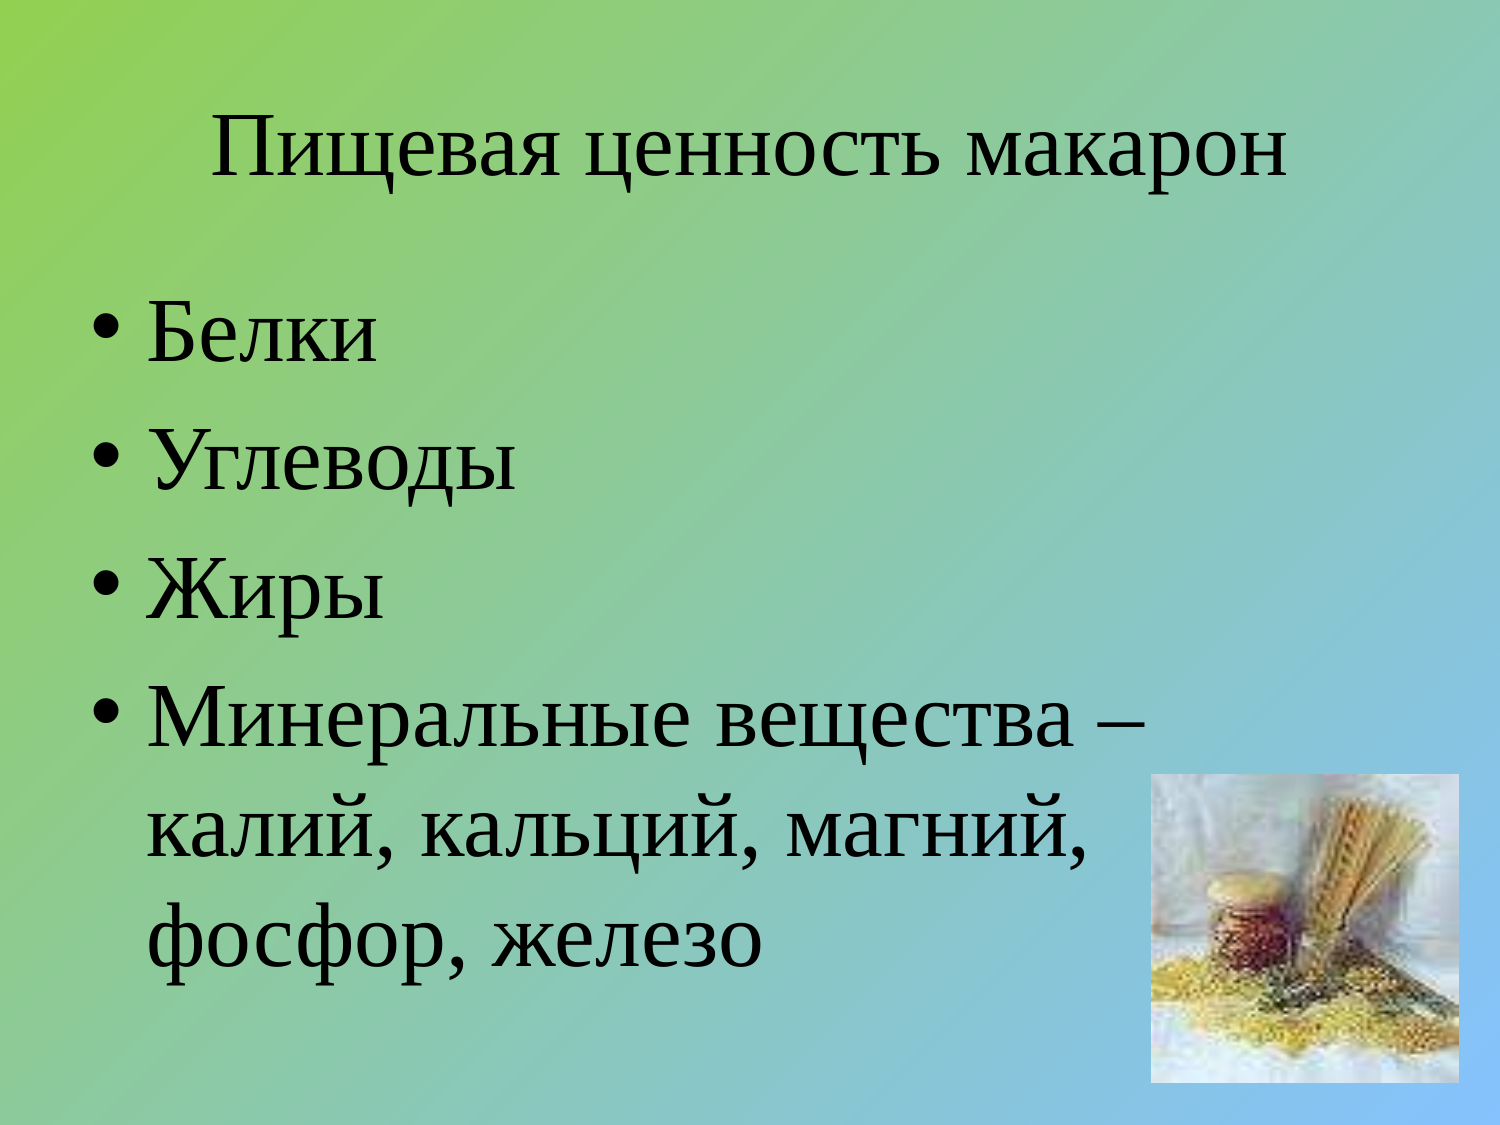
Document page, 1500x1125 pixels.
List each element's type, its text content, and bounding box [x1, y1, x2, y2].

list Белки Углеводы Жиры Минеральные вещества – калий, кальций, магний, фосфор, железо [75, 262, 1425, 1005]
picture [1151, 774, 1460, 1083]
title Пищевая ценность макарон [75, 45, 1425, 233]
